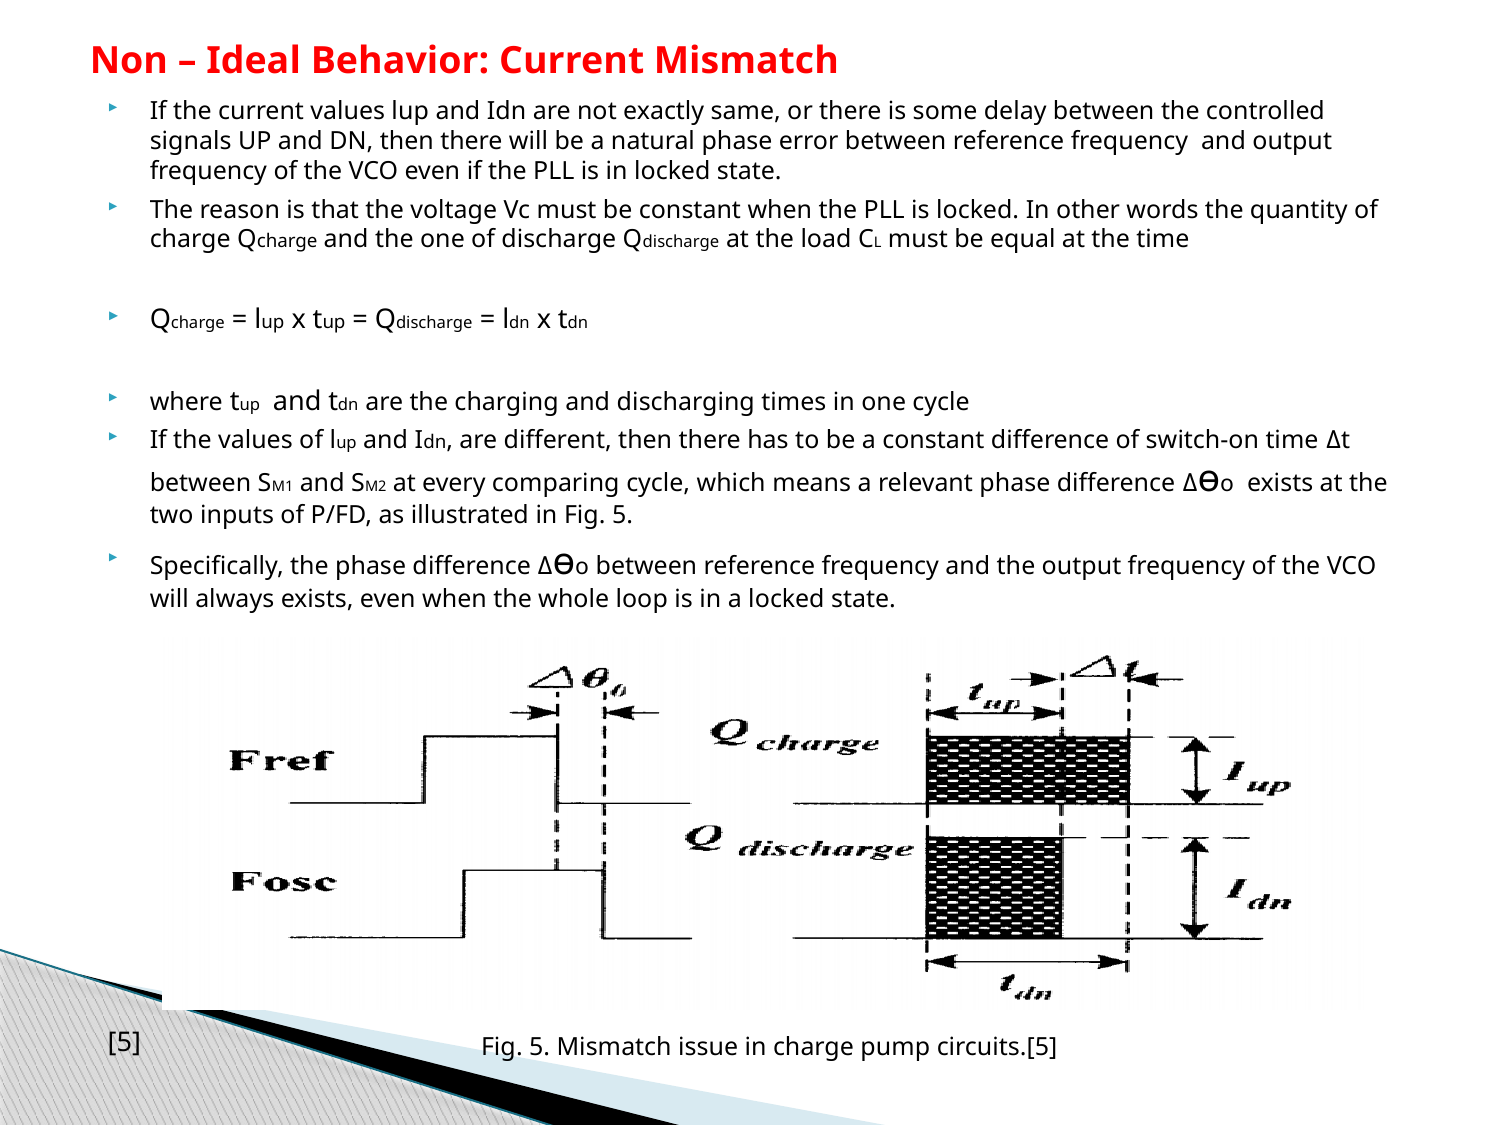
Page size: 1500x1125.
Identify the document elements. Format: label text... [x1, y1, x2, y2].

picture [162, 637, 1371, 1010]
title Non – Ideal Behavior: Current Mismatch [75, 24, 1425, 93]
text_box Fig. 5. Mismatch issue in charge pump circuits.[5] [448, 1023, 1324, 1100]
list If the current values lup and Idn are not exactly same, or there is some delay between the controlled signals UP and DN, then there will be a natural phase error between reference frequency and output frequency of the VCO even if the PLL is in locked state. The reason is that the voltage Vc must be constant when the PLL is locked. In other words the quantity of charge Qcharge and the one of discharge Qdischarge at the load CL must be equal at the time Qcharge = lup x tup = Qdischarge = ldn x tdn where tup and tdn are the charging and discharging times in one cycle If the values of lup and Idn, are different, then there has to be a constant difference of switch-on time Δt between SM1 and SM2 at every comparing cycle, which means a relevant phase difference Δɵo exists at the two inputs of P/FD, as illustrated in Fig. 5. Specifically, the phase difference Δɵo between reference frequency and the output frequency of the VCO will always exists, even when the whole loop is in a locked state. [5] [75, 93, 1425, 1088]
